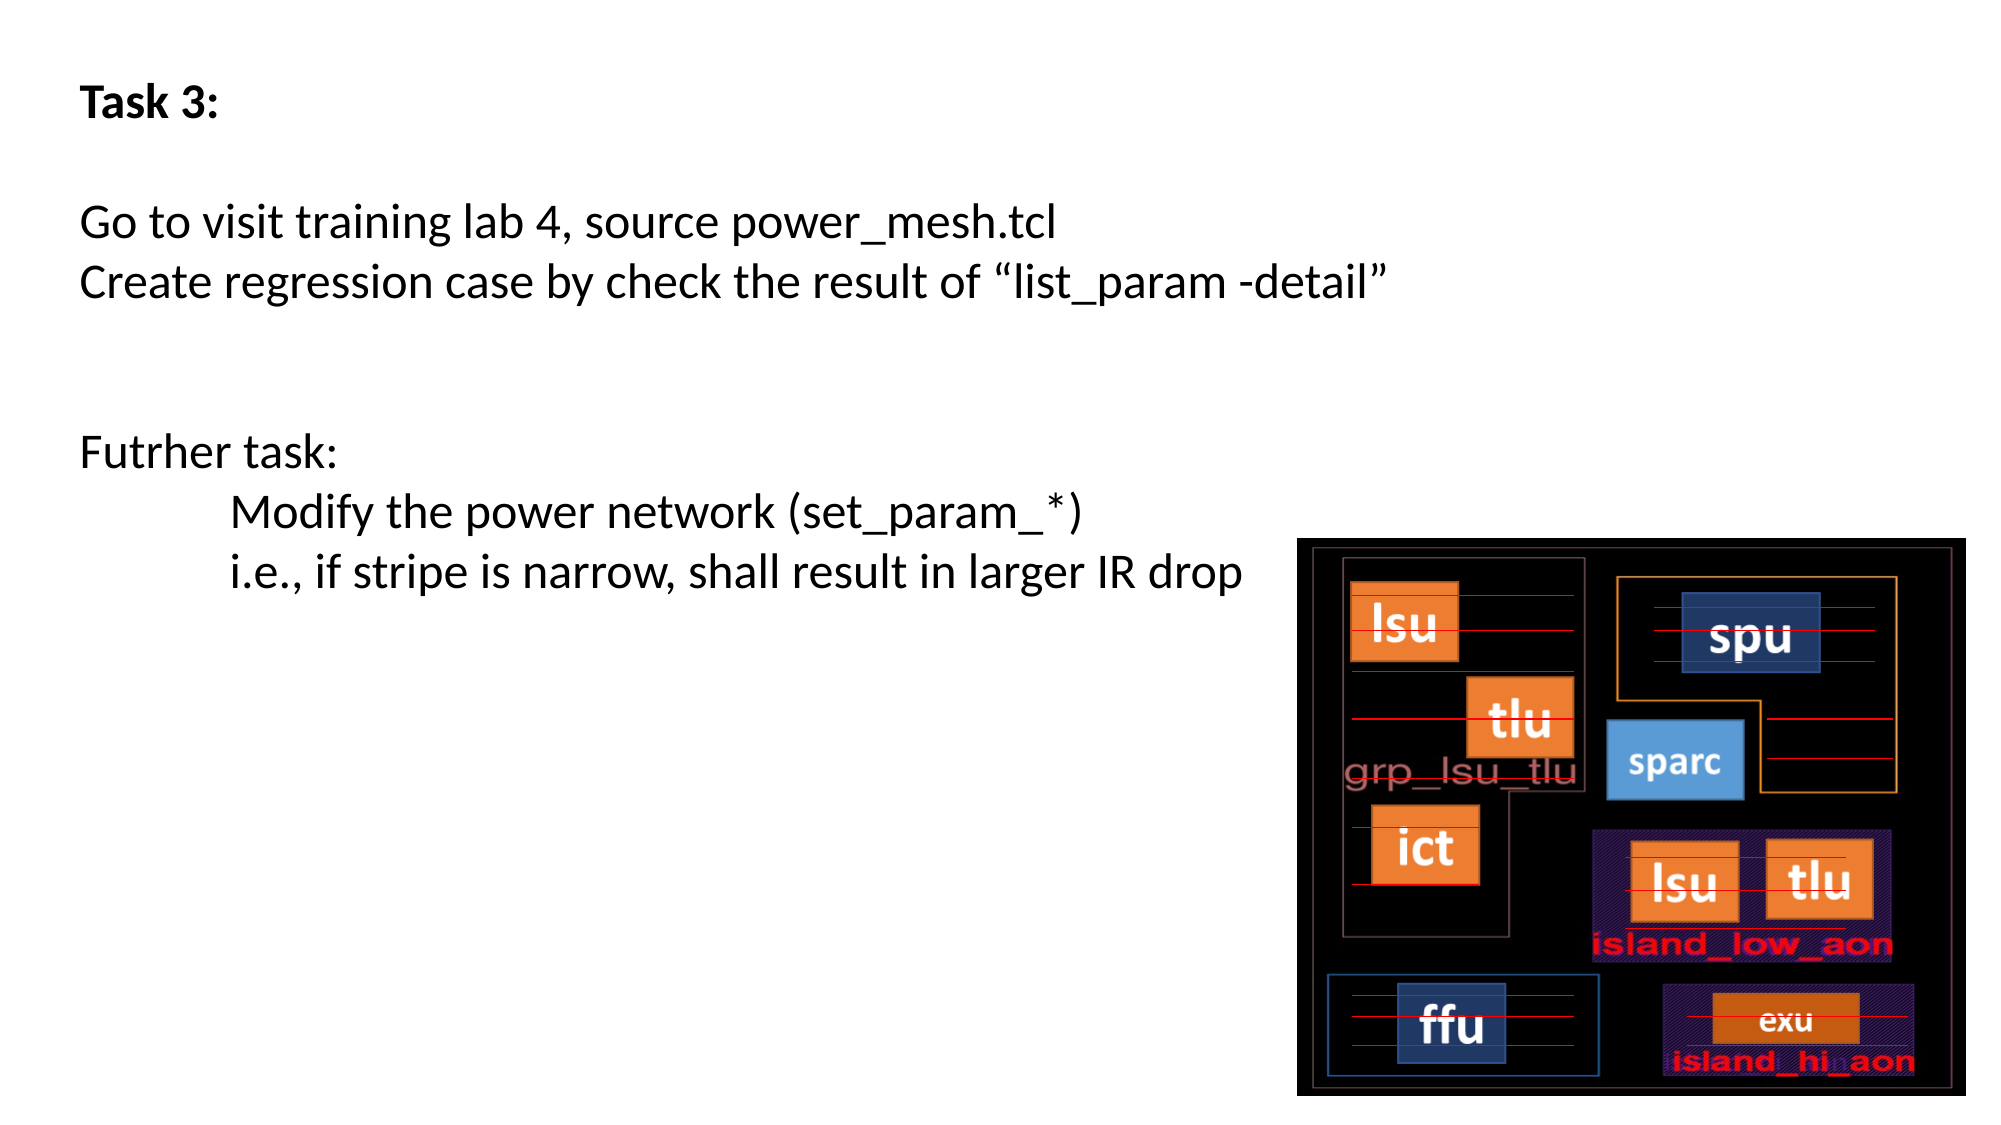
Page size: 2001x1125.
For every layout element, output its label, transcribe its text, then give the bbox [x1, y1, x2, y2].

picture [1297, 538, 1966, 1096]
text_box Task 3: Go to visit training lab 4, source power_mesh.tcl Create regression case by check the result of “list_param -detail” Futrher task: Modify the power network (set_param_*) i.e., if stripe is narrow, shall result in larger IR drop [64, 61, 1405, 607]
